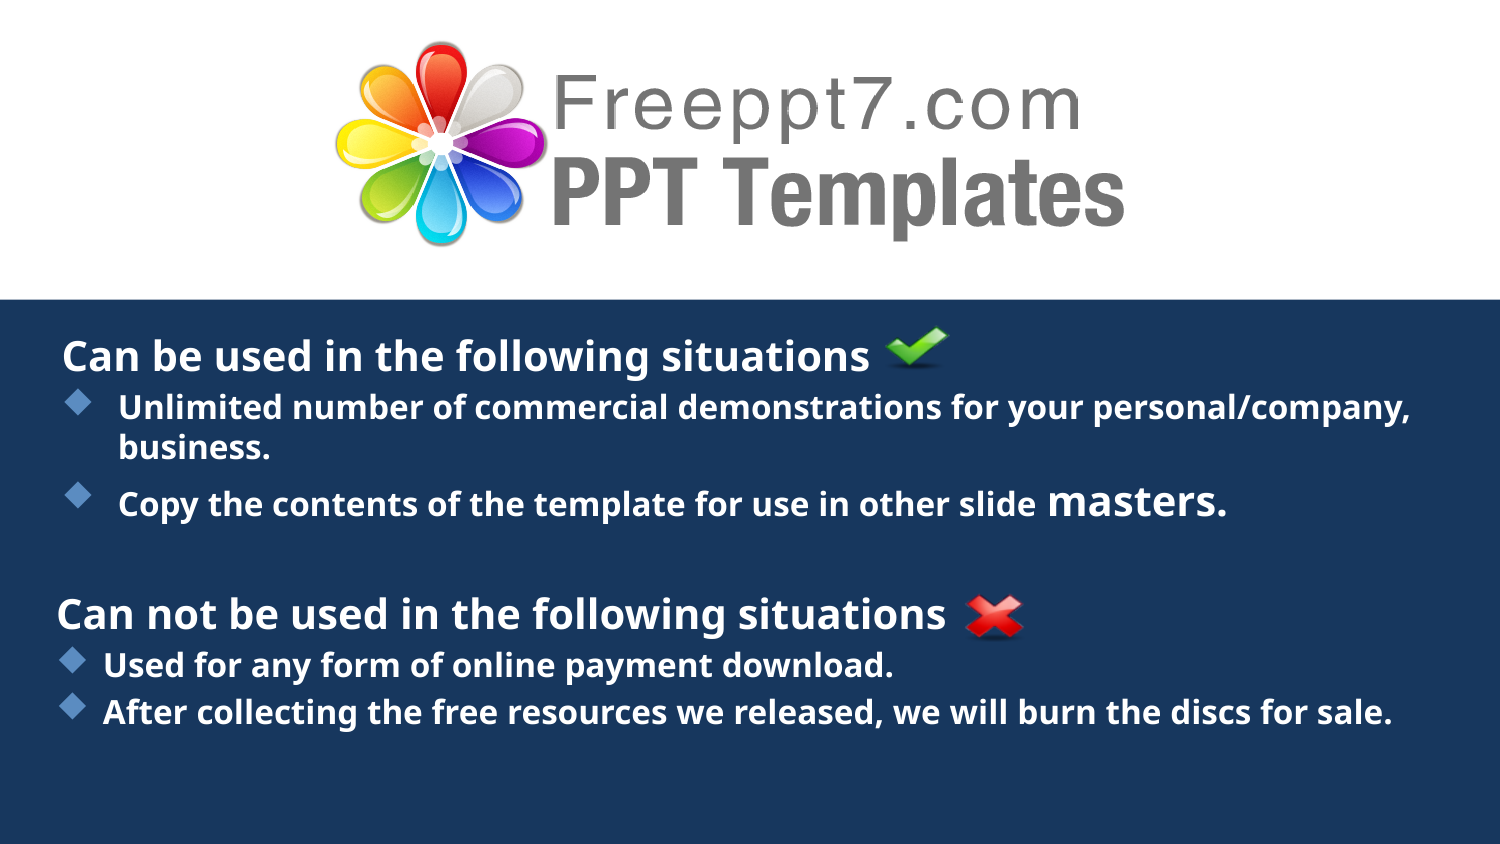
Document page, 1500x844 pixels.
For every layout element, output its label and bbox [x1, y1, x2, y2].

picture [327, 36, 1252, 251]
text_box [0, 299, 1500, 844]
